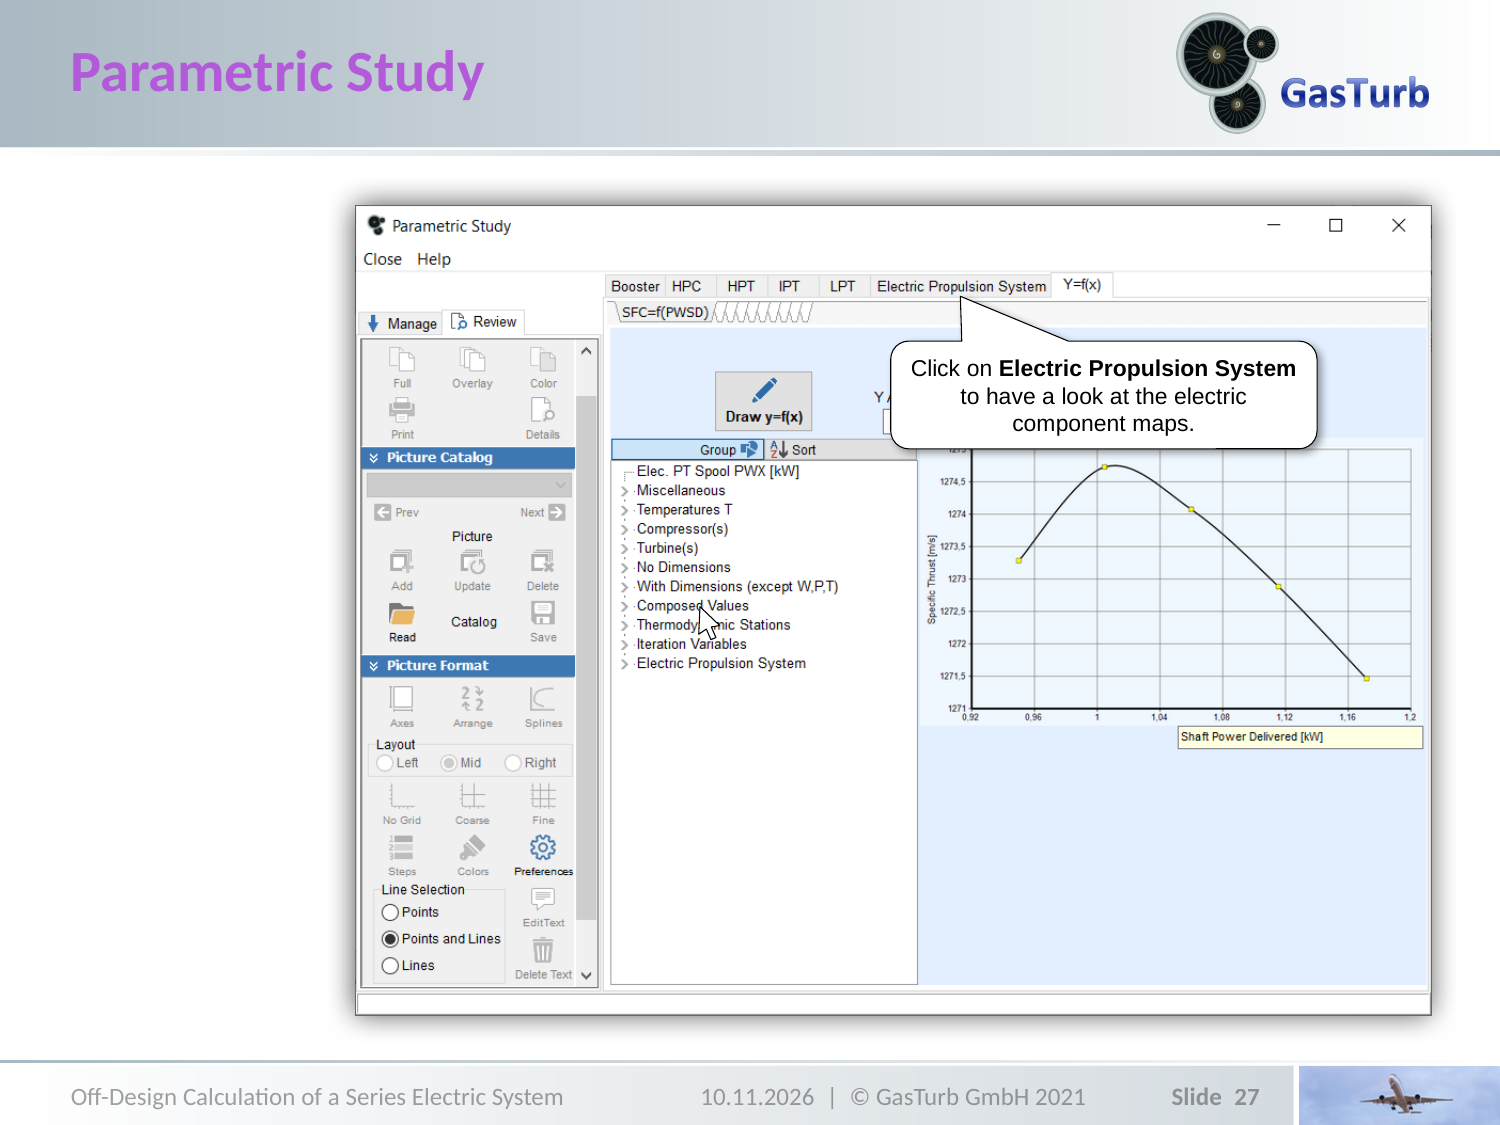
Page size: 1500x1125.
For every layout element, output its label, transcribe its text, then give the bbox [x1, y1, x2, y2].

picture [0, 0, 1500, 156]
footer Off-Design Calculation of a Series Electric System [0, 1065, 665, 1125]
title Parametric Study [70, 0, 1164, 148]
picture [0, 1060, 1500, 1125]
slide_number 27 [1234, 1065, 1294, 1125]
picture [355, 205, 1432, 1016]
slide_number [665, 1065, 827, 1125]
